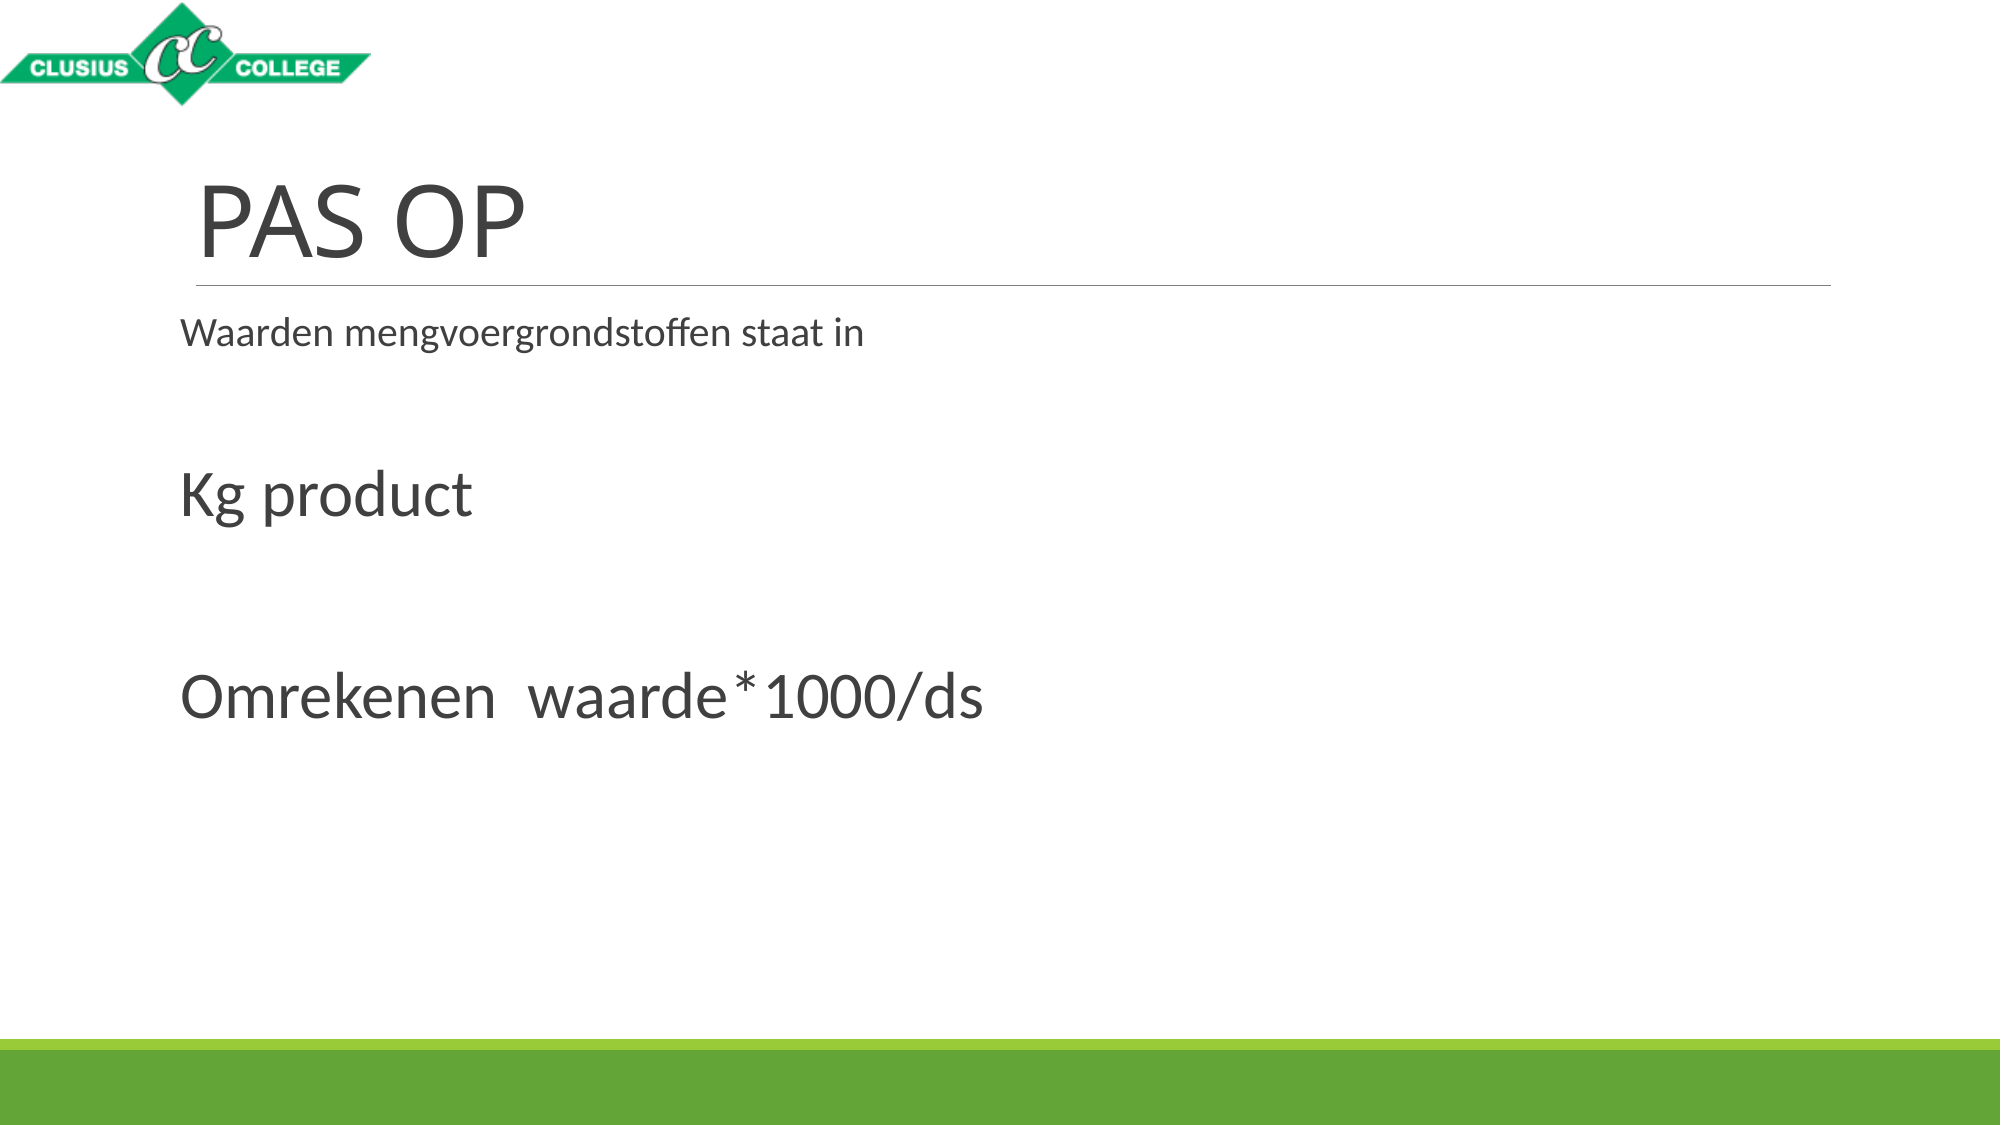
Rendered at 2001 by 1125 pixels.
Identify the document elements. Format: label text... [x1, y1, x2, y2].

picture [0, 1, 371, 108]
title PAS OP [180, 47, 1830, 285]
list Waarden mengvoergrondstoffen staat in Kg product Omrekenen waarde*1000/ds [180, 302, 1830, 963]
